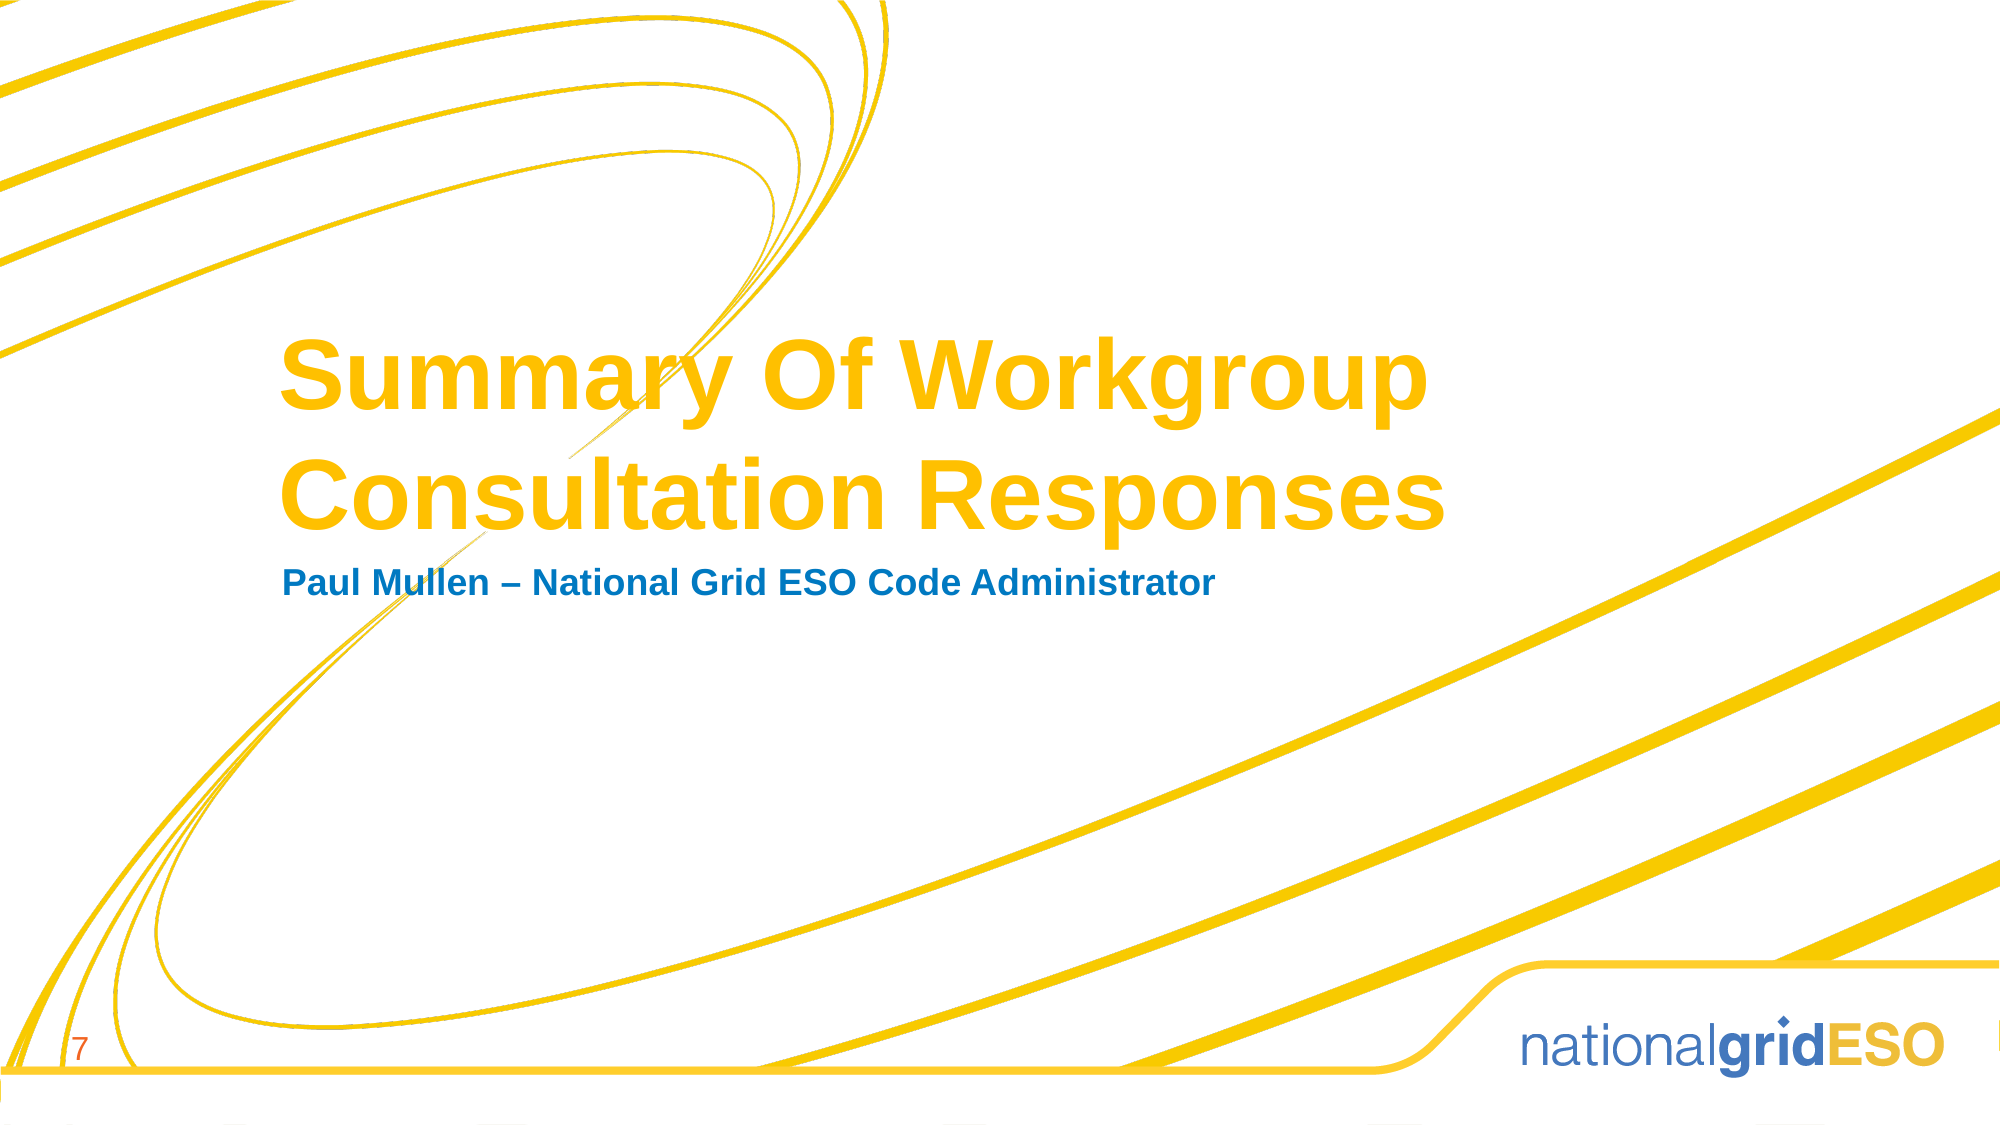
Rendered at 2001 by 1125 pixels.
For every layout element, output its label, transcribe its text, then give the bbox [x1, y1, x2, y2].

list Summary Of Workgroup Consultation Responses [278, 309, 1519, 552]
text_box Paul Mullen – National Grid ESO Code Administrator [267, 550, 1429, 718]
picture [0, 0, 2000, 1125]
